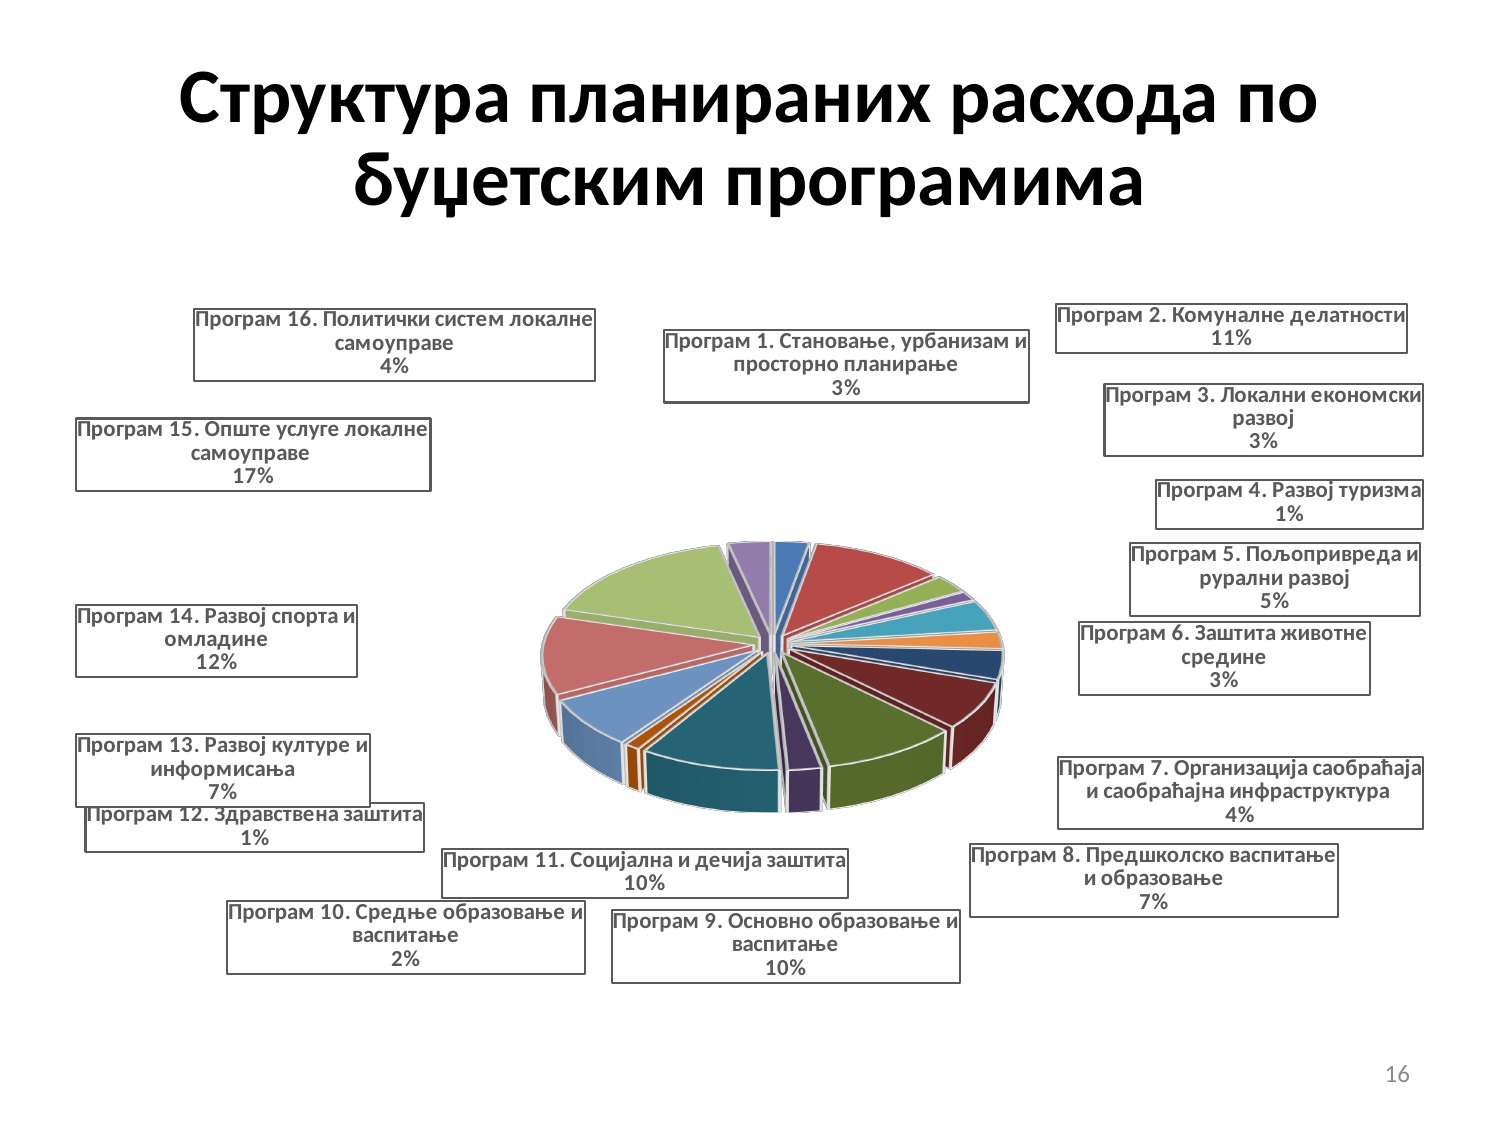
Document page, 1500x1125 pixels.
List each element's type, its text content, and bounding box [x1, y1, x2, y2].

title Структура планираних расхода по буџетским програмима [75, 45, 1425, 233]
slide_number 16 [1074, 1042, 1425, 1103]
chart [74, 262, 1426, 1006]
